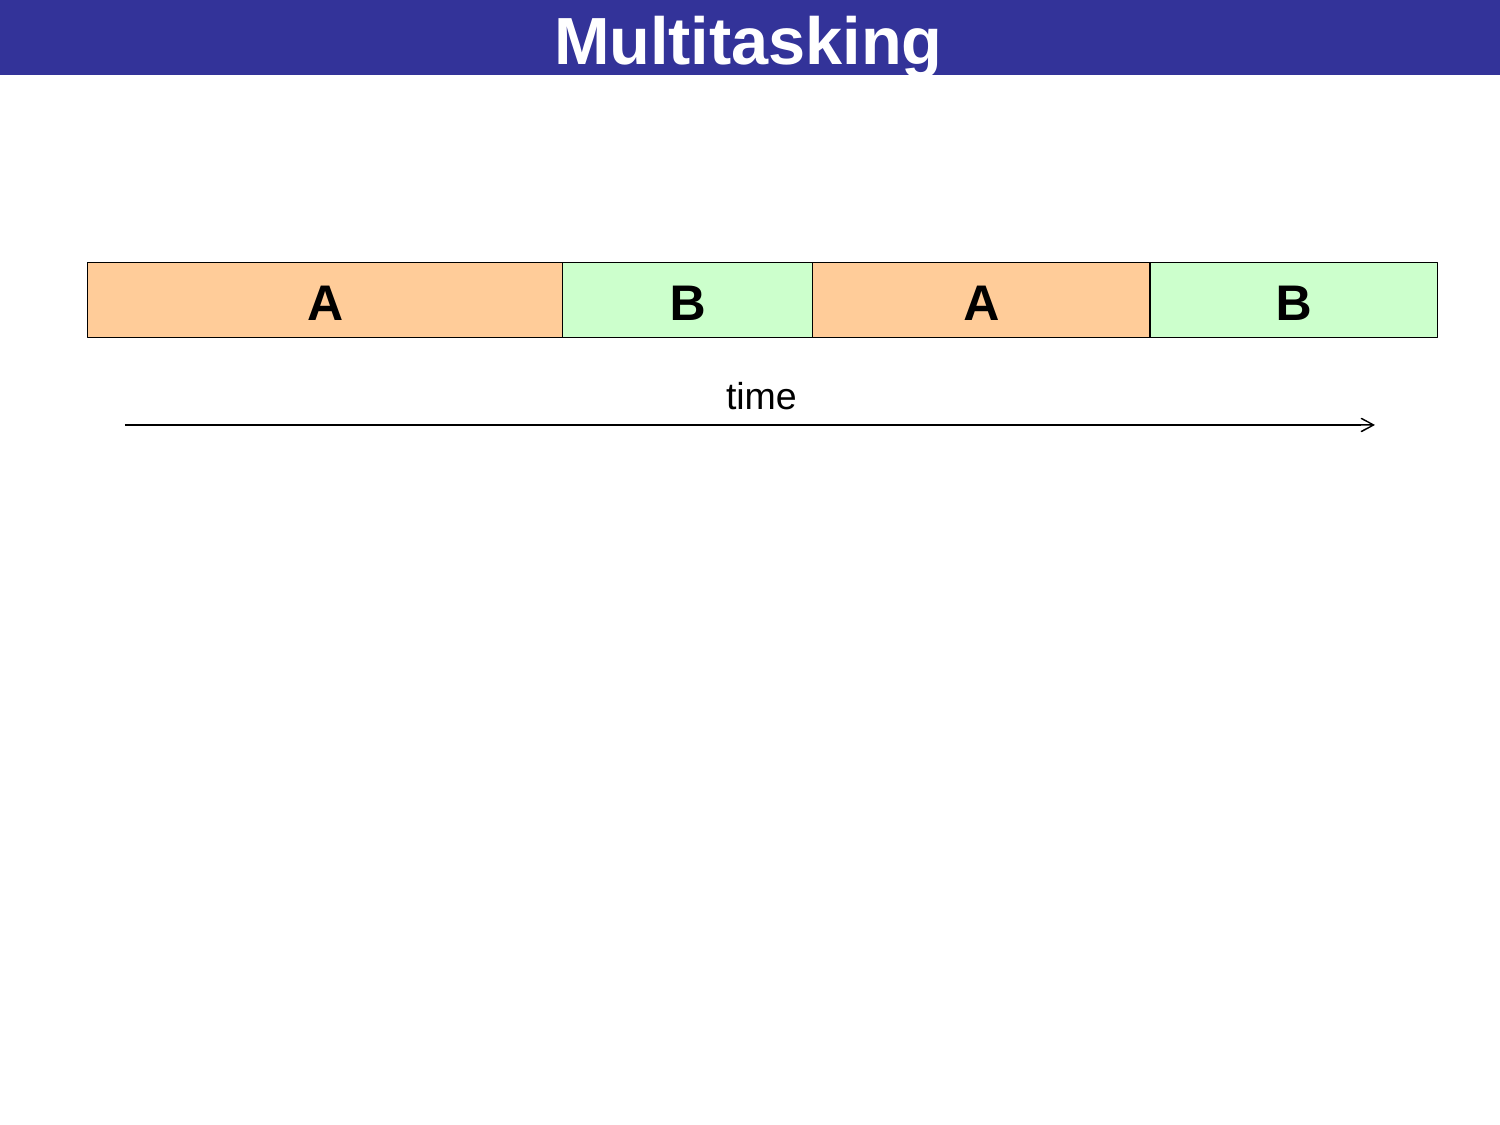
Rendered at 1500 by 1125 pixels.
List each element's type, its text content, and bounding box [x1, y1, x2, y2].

text_box A [812, 262, 1149, 338]
title Multitasking [0, 0, 1500, 75]
text_box B [562, 262, 812, 338]
text_box time [711, 364, 812, 424]
text_box B [1149, 262, 1438, 338]
text_box A [87, 262, 562, 338]
